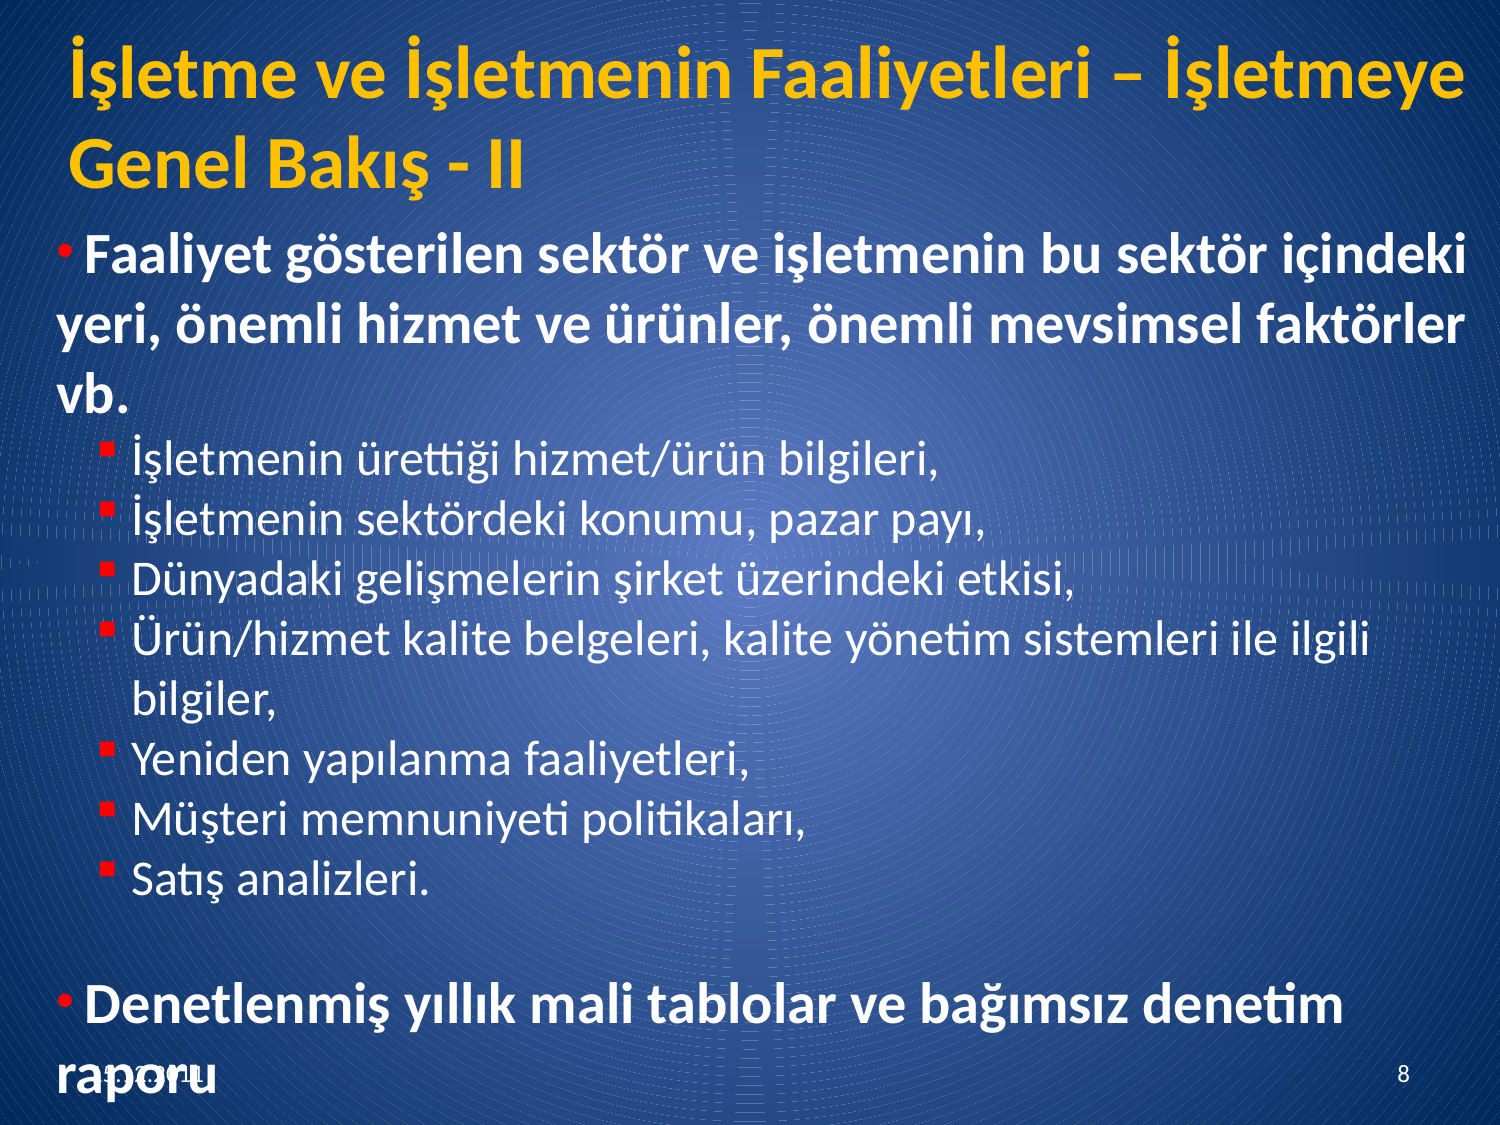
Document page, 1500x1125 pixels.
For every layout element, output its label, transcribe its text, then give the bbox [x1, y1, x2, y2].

slide_number 8 [1074, 1042, 1425, 1103]
title İşletme ve İşletmenin Faaliyetleri – İşletmeye Genel Bakış - II [53, 42, 1500, 185]
text_box Faaliyet gösterilen sektör ve işletmenin bu sektör içindeki yeri, önemli hizmet ve ürünler, önemli mevsimsel faktörler vb. İşletmenin ürettiği hizmet/ürün bilgileri, İşletmenin sektördeki konumu, pazar payı, Dünyadaki gelişmelerin şirket üzerindeki etkisi, Ürün/hizmet kalite belgeleri, kalite yönetim sistemleri ile ilgili bilgiler, Yeniden yapılanma faaliyetleri, Müşteri memnuniyeti politikaları, Satış analizleri. Denetlenmiş yıllık mali tablolar ve bağımsız denetim raporu [41, 208, 1500, 1106]
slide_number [75, 1042, 425, 1103]
